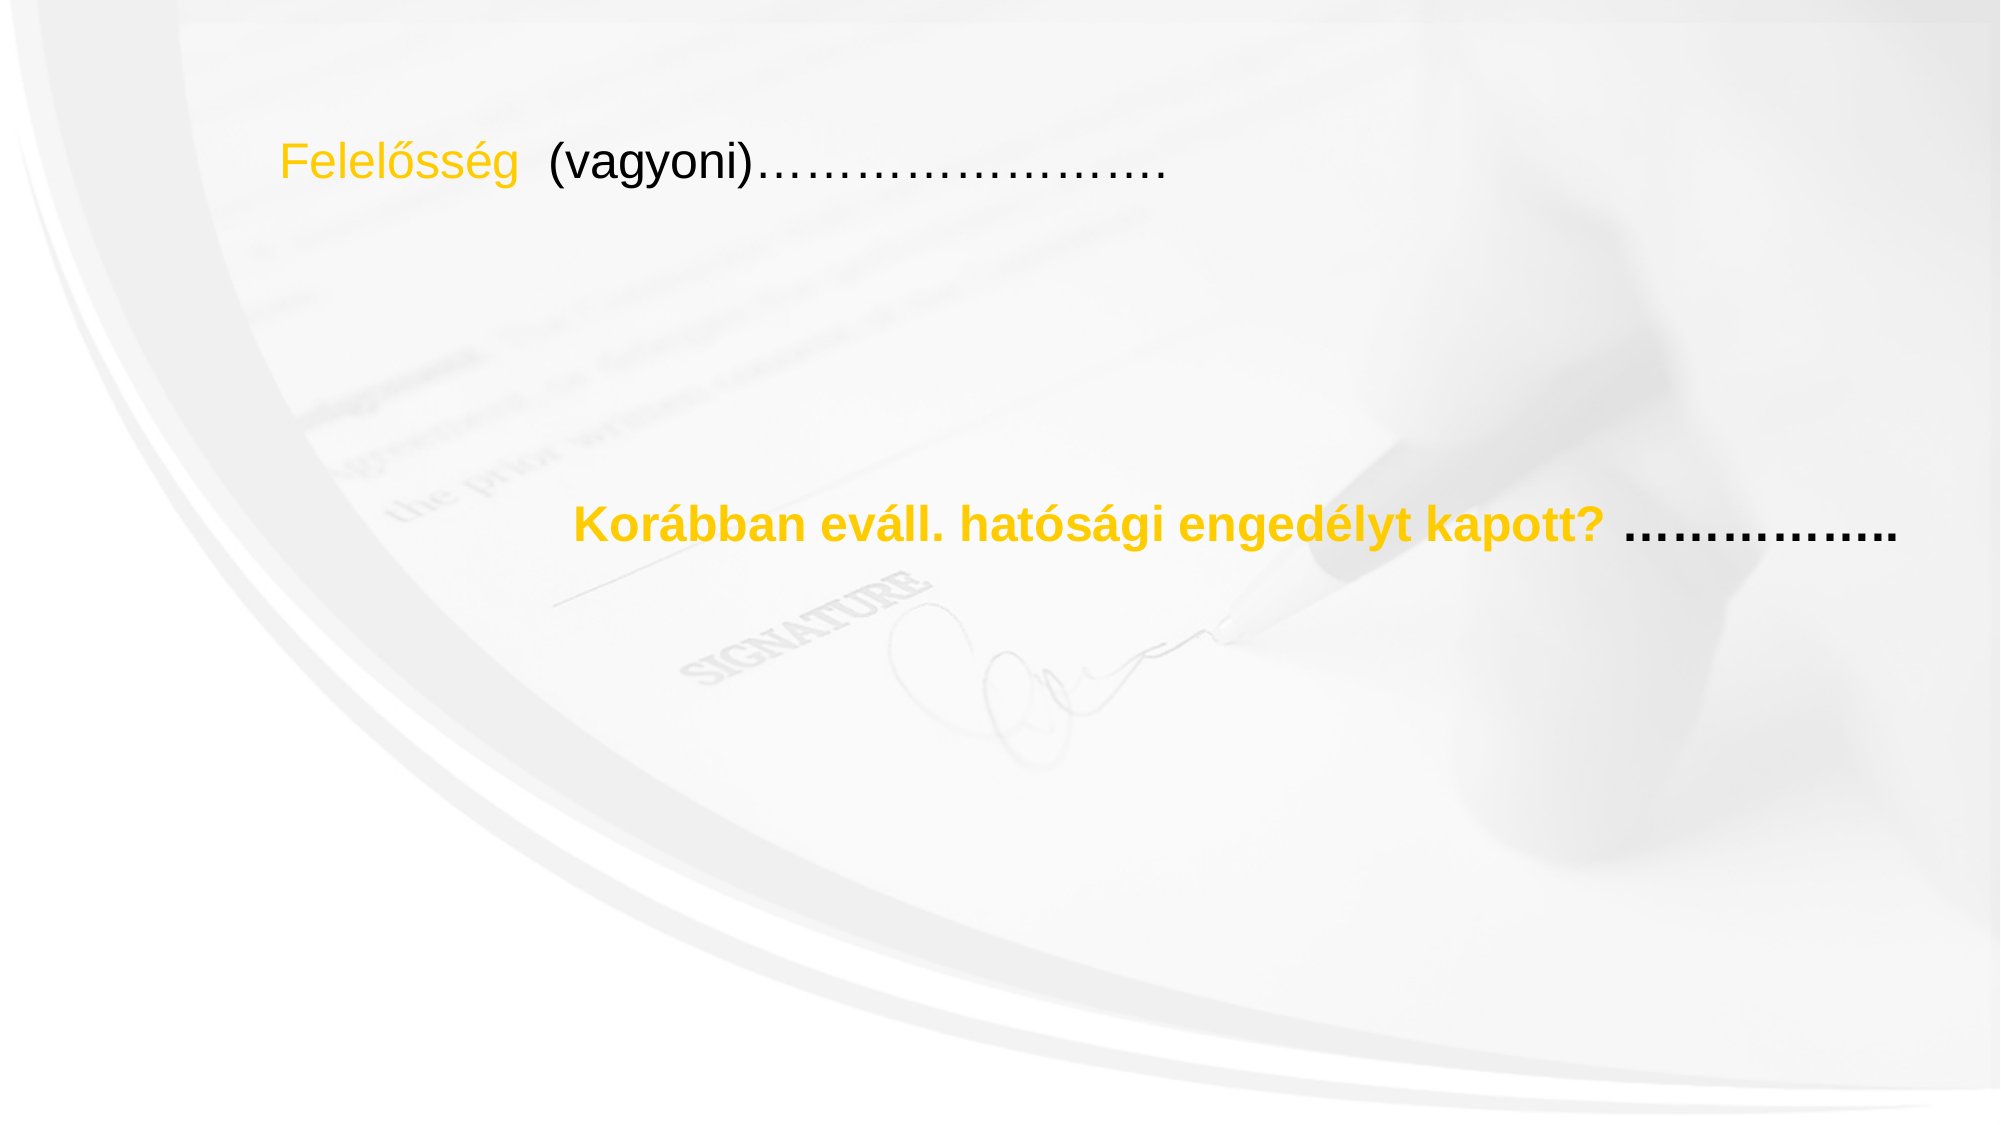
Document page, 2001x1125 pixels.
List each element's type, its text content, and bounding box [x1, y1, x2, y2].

text_box Felelősség (vagyoni)……………………. [264, 121, 1184, 197]
picture [0, 0, 2001, 1125]
text_box Korábban eváll. hatósági engedélyt kapott? …………….. [559, 483, 1977, 559]
